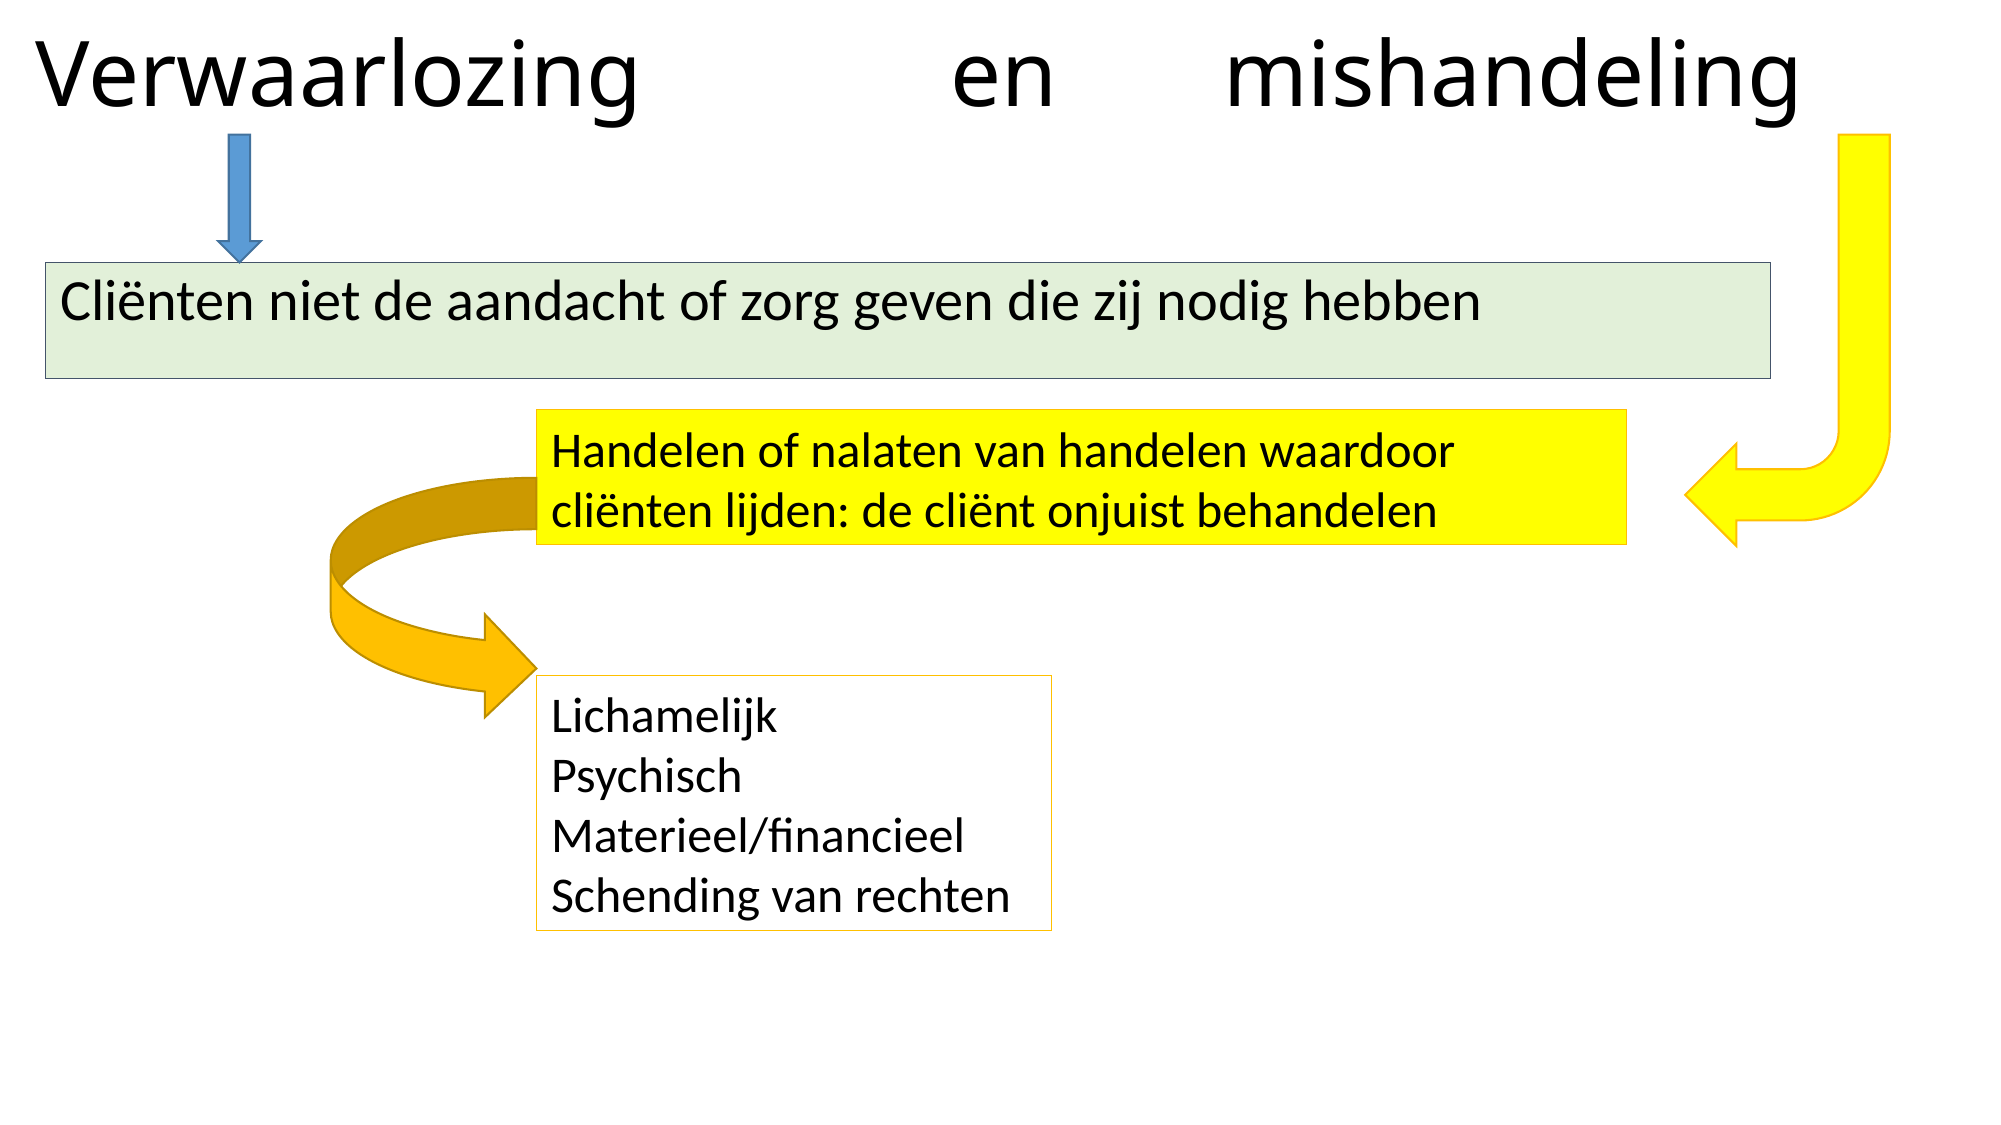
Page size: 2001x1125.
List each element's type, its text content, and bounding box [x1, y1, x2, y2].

text_box Handelen of nalaten van handelen waardoor cliënten lijden: de cliënt onjuist behandelen [536, 409, 1627, 545]
text_box Lichamelijk Psychisch Materieel/financieel Schending van rechten [536, 675, 1052, 931]
text_box [1683, 133, 1891, 549]
text_box [215, 133, 264, 264]
title Verwaarlozing en mishandeling [20, 19, 1886, 135]
list Cliënten niet de aandacht of zorg geven die zij nodig hebben [45, 262, 1771, 379]
text_box [329, 476, 538, 720]
